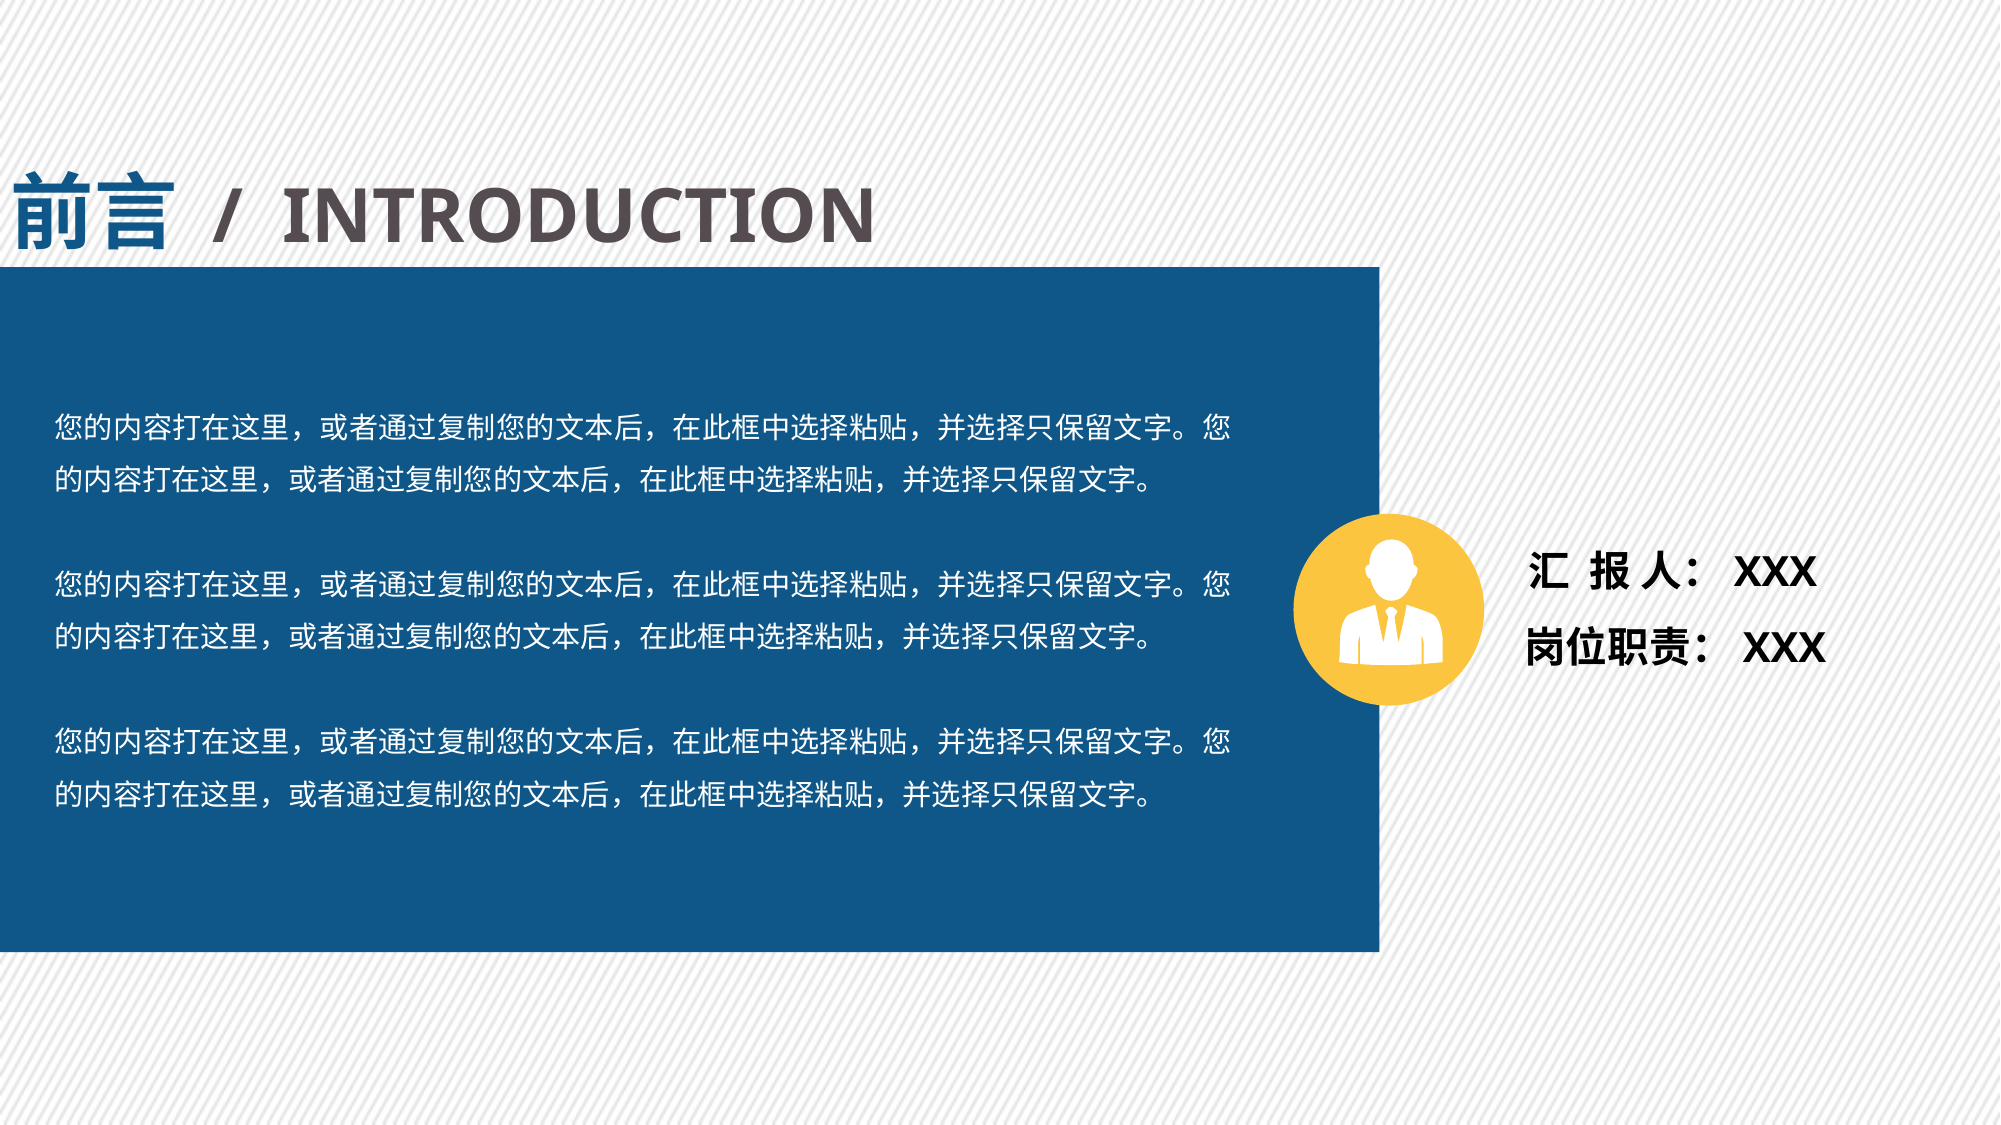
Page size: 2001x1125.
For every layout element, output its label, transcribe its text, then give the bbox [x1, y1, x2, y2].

text_box 您的内容打在这里，或者通过复制您的文本后，在此框中选择粘贴，并选择只保留文字。您的内容打在这里，或者通过复制您的文本后，在此框中选择粘贴，并选择只保留文字。 您的内容打在这里，或者通过复制您的文本后，在此框中选择粘贴，并选择只保留文字。您的内容打在这里，或者通过复制您的文本后，在此框中选择粘贴，并选择只保留文字。 您的内容打在这里，或者通过复制您的文本后，在此框中选择粘贴，并选择只保留文字。您的内容打在这里，或者通过复制您的文本后，在此框中选择粘贴，并选择只保留文字。 [39, 384, 1248, 976]
picture [0, 0, 2000, 1125]
text_box 汇 报 人：XXX [1517, 538, 1829, 601]
text_box 前言 / INTRODUCTION [0, 149, 899, 269]
text_box 岗位职责：XXX [1512, 614, 1838, 677]
text_box [0, 266, 1381, 953]
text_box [1293, 513, 1485, 706]
